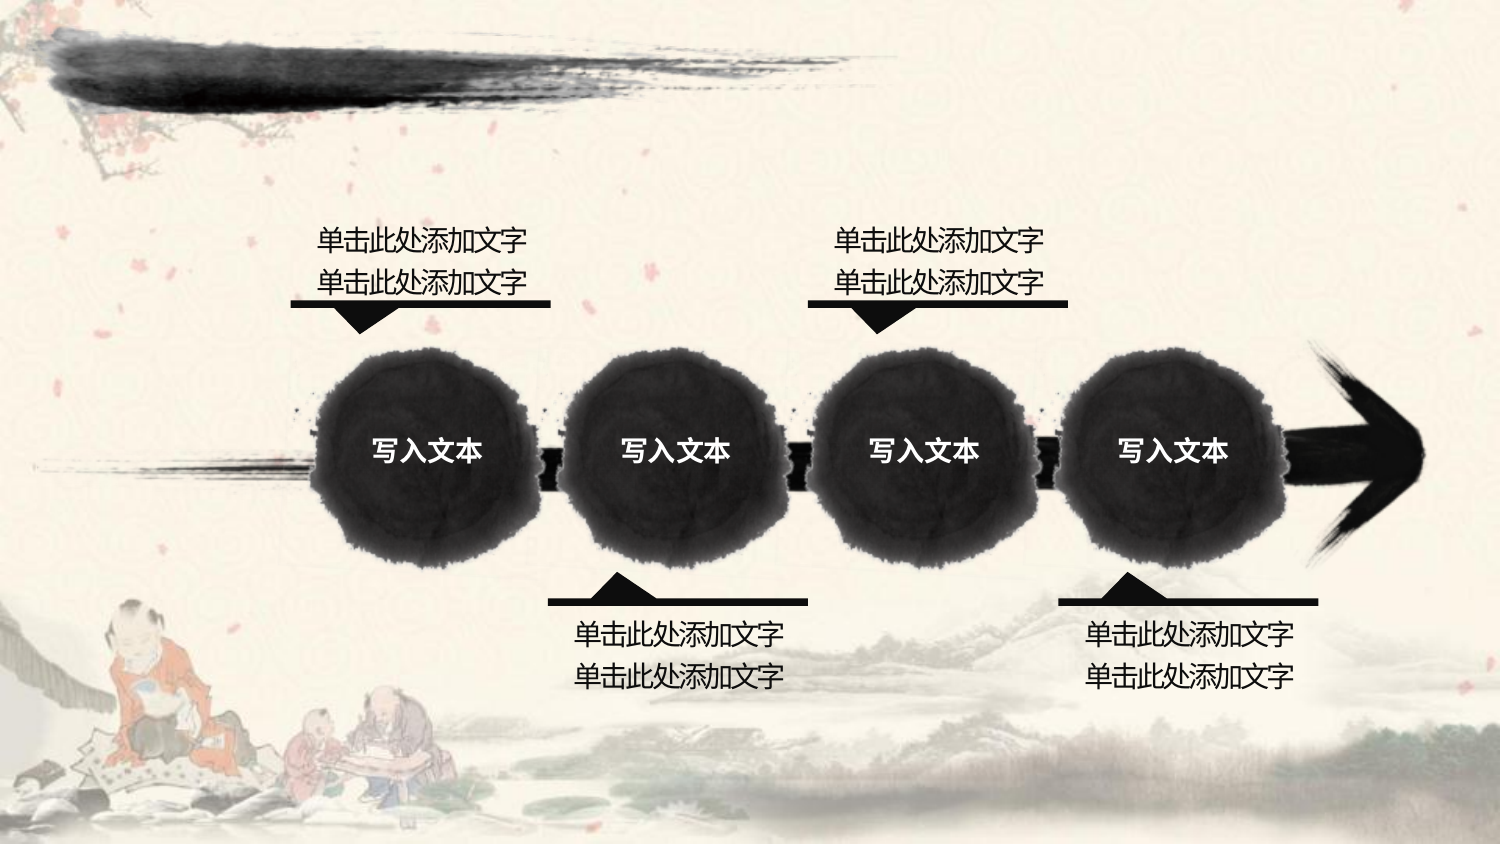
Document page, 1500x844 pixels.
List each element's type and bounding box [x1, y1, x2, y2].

text_box [795, 344, 1043, 573]
text_box [1058, 598, 1319, 702]
picture [0, 0, 1500, 844]
text_box [283, 344, 546, 573]
text_box [547, 598, 808, 702]
text_box [290, 208, 551, 309]
text_box [1043, 344, 1292, 573]
text_box [807, 208, 1068, 309]
text_box [546, 344, 795, 573]
